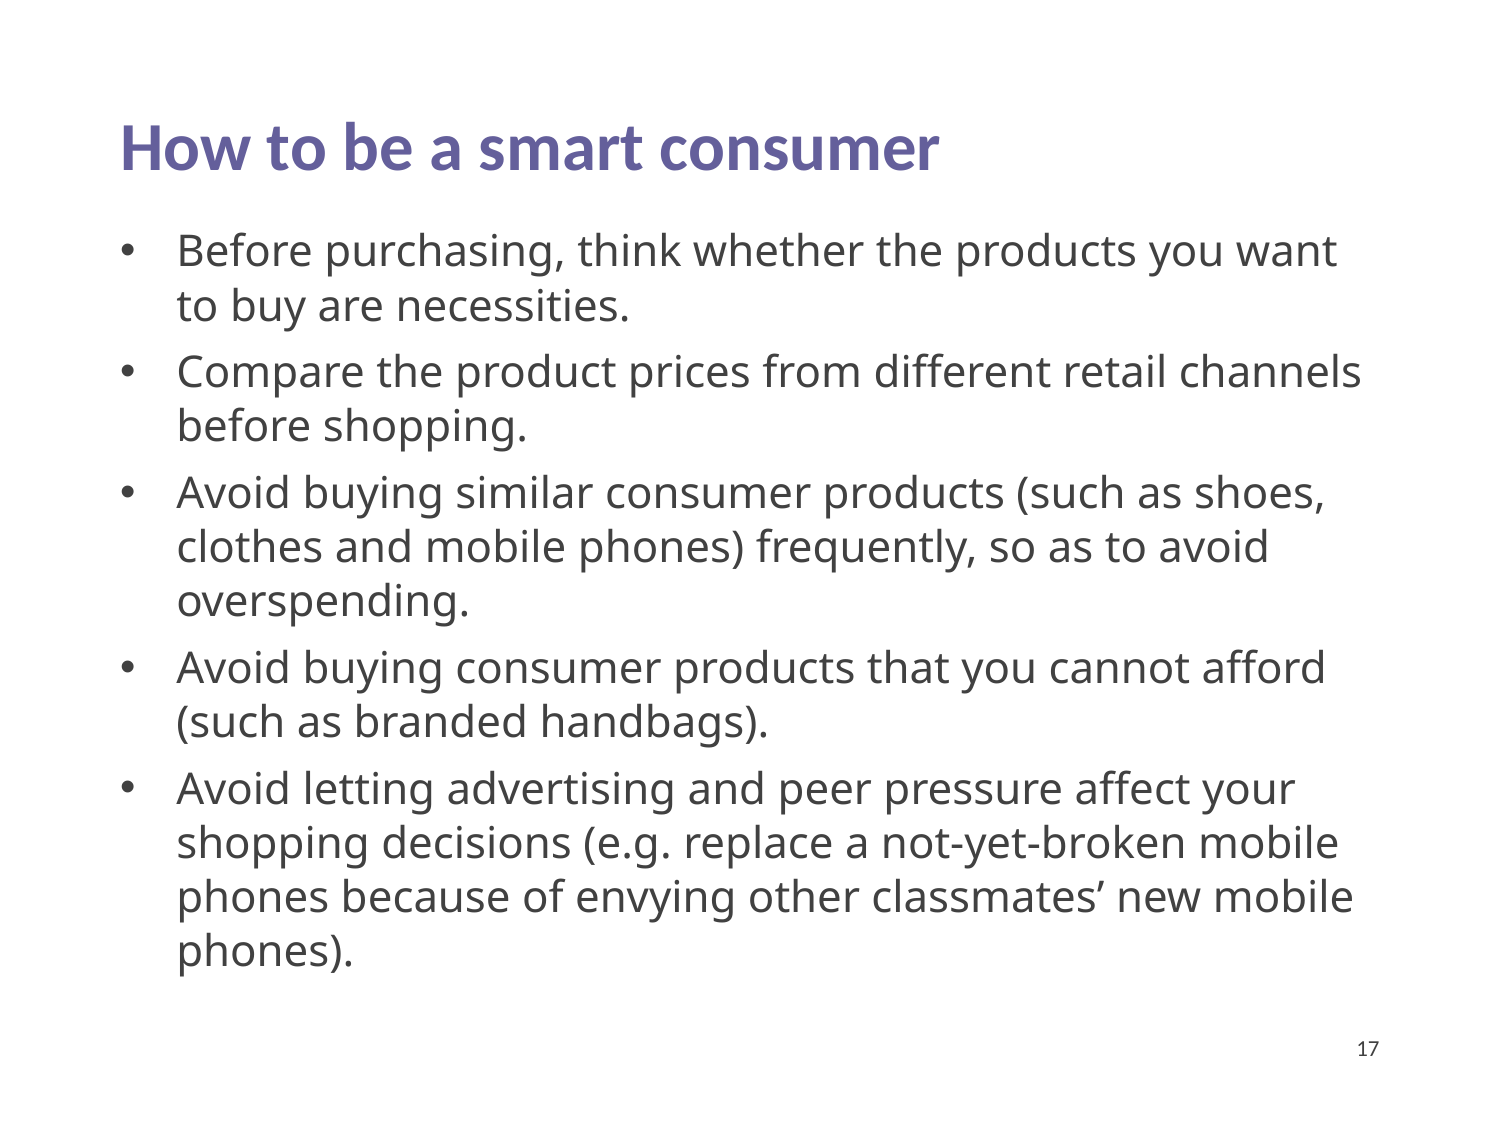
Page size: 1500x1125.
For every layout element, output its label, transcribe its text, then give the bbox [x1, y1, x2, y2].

slide_number 17 [1353, 1035, 1381, 1062]
list Before purchasing, think whether the products you want to buy are necessities. Compare the product prices from different retail channels before shopping. Avoid buying similar consumer products (such as shoes, clothes and mobile phones) frequently, so as to avoid overspending. Avoid buying consumer products that you cannot afford (such as branded handbags). Avoid letting advertising and peer pressure affect your shopping decisions (e.g. replace a not-yet-broken mobile phones because of envying other classmates’ new mobile phones). [119, 220, 1381, 986]
list How to be a smart consumer [119, 113, 1382, 212]
